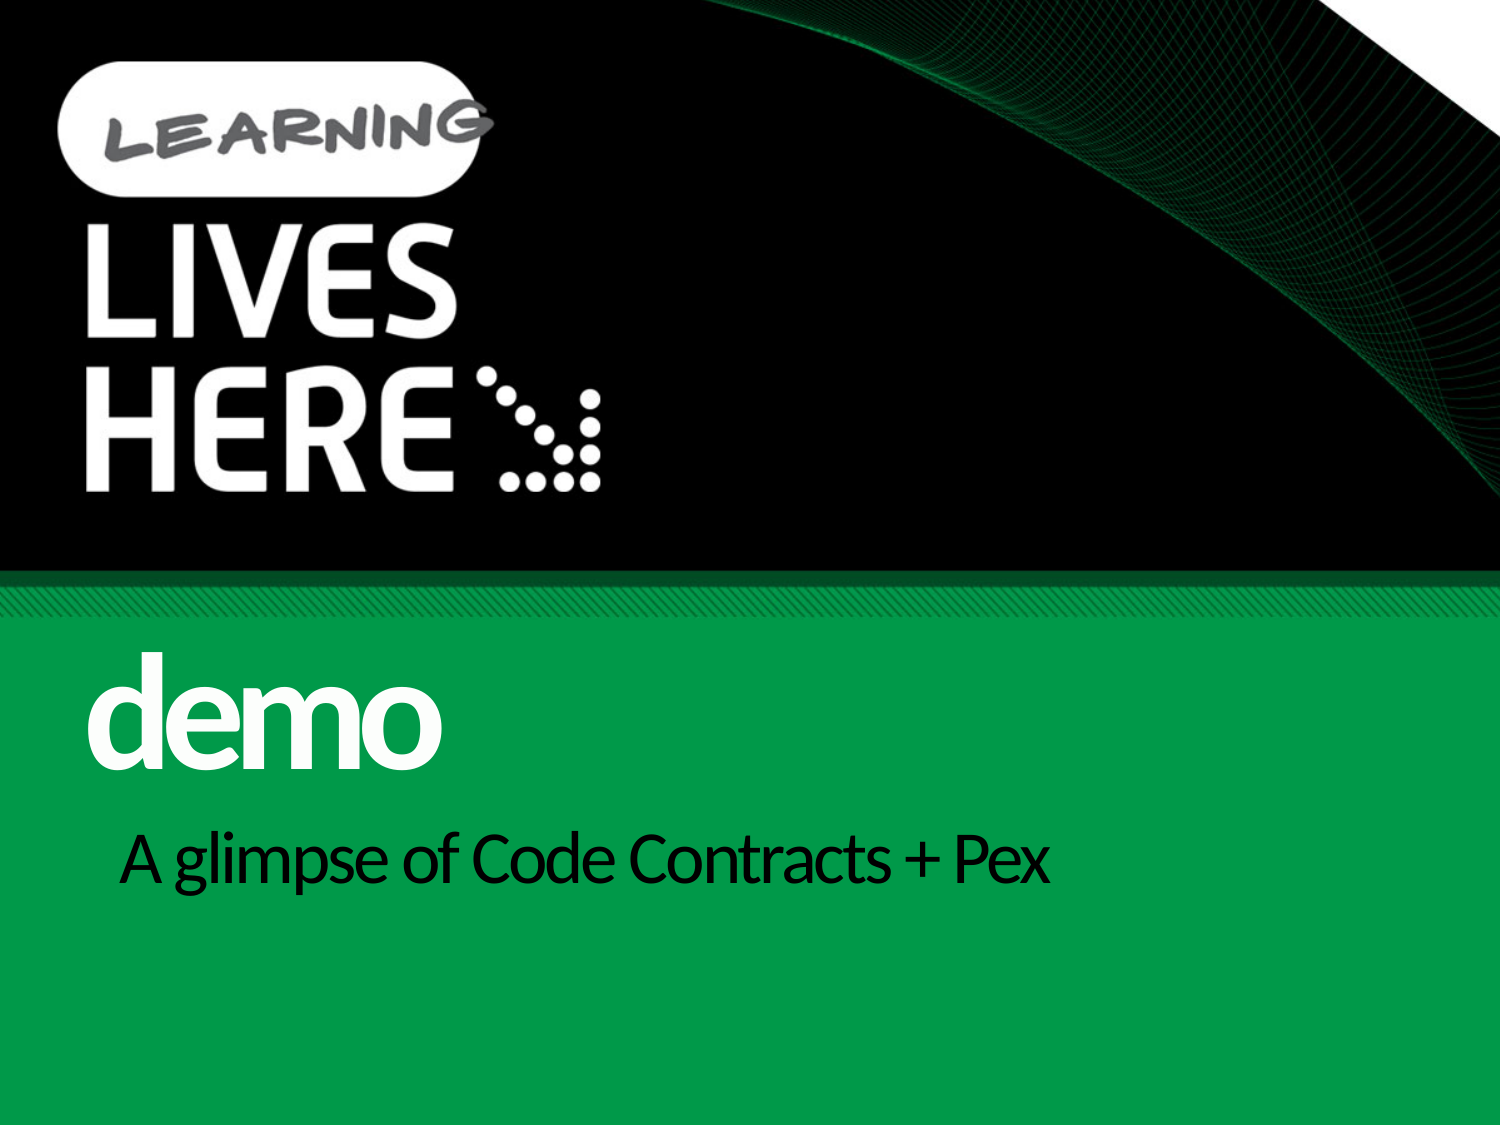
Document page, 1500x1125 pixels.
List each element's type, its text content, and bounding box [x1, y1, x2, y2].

list demo [83, 625, 1344, 800]
picture [0, 0, 1500, 1125]
title A glimpse of Code Contracts + Pex [119, 818, 1375, 943]
